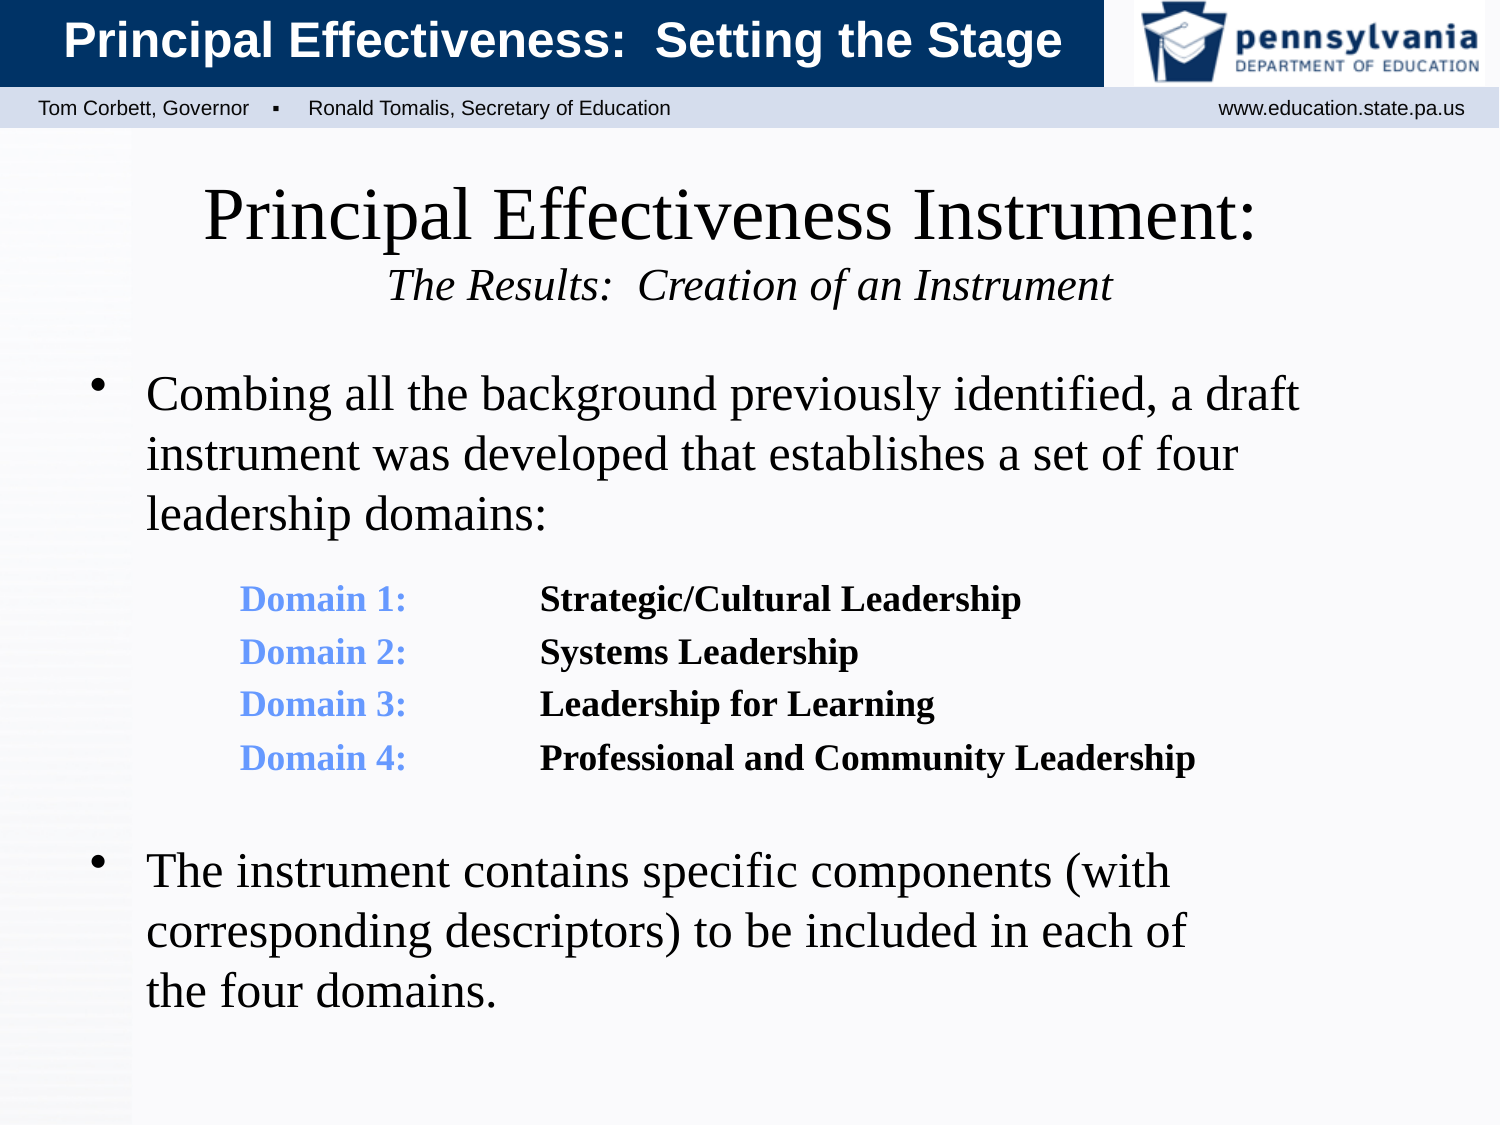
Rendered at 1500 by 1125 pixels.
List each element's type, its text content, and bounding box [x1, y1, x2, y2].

list Combing all the background previously identified, a draft instrument was developed that establishes a set of four leadership domains: Domain 1: Strategic/Cultural Leadership Domain 2: Systems Leadership Domain 3: Leadership for Learning Domain 4: Professional and Community Leadership The instrument contains specific components (with corresponding descriptors) to be included in each of the four domains. [75, 353, 1425, 1096]
title Principal Effectiveness Instrument: The Results: Creation of an Instrument [75, 157, 1425, 350]
picture [0, 0, 1500, 1125]
